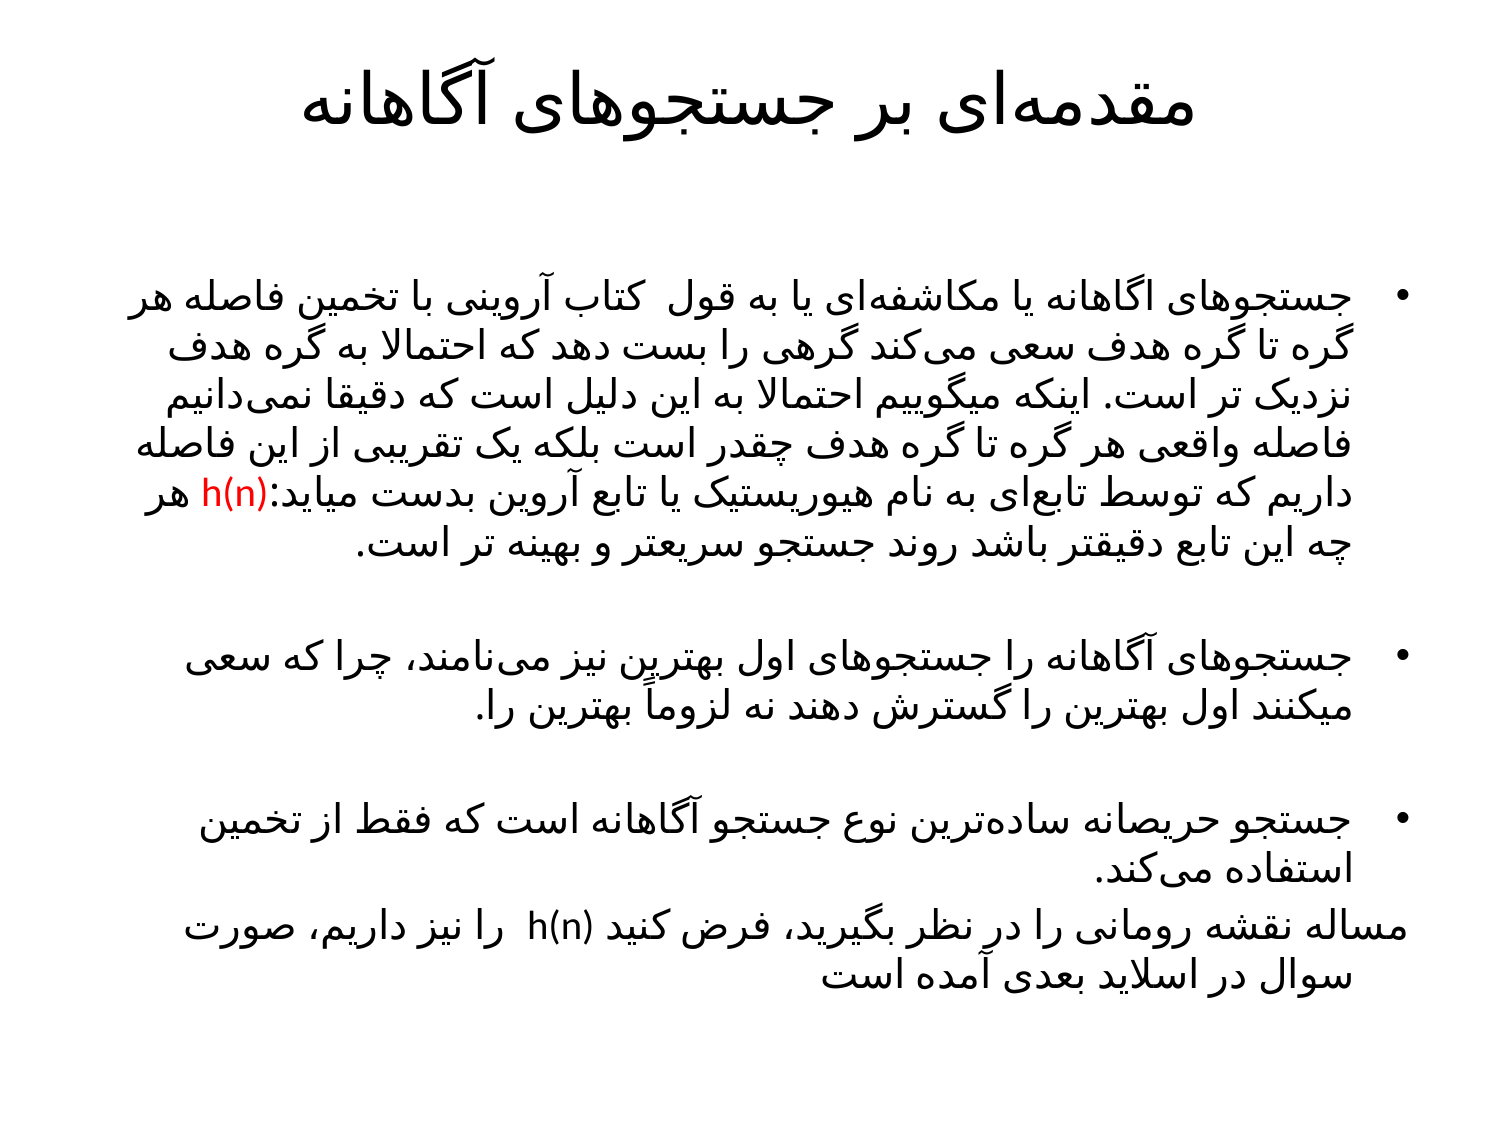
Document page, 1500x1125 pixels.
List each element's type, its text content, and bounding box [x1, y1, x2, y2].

title مقدمه‌ای بر جستجو‌های آگاهانه [75, 45, 1425, 233]
list جستجو‌های اگاهانه یا مکاشفه‌ای یا به قول کتاب آروینی با تخمین فاصله هر گره تا گره هدف سعی‌ می‌کند گرهی را بست دهد که احتمالا به گره هدف نزدیک تر است. اینکه میگوییم احتمالا به این دلیل است که دقیقا نمی‌دانیم فاصله واقعی‌ هر گره تا گره هدف چقدر است بلکه یک تقریبی از این فاصله داریم که توسط تابع‌ای به نام هیوریستیک یا تابع آروین بدست میاید:h(n) هر چه این تابع دقیقتر باشد روند جستجو سریعتر و بهینه تر است. جستجو‌های آگاهانه را جستجو‌های اول بهترین نیز می‌نامند، چرا که سعی‌ میکنند اول بهترین را گسترش دهند نه لزوماً بهترین را. جستجو حریصانه ساده‌ترین نوع جستجو آگاهانه است که فقط از تخمین استفاده می‌کند. مساله نقشه رومانی را در نظر بگیرید، فرض کنید h(n) را نیز داریم، صورت سوال در اسلاید بعدی آمده است [75, 262, 1425, 1005]
